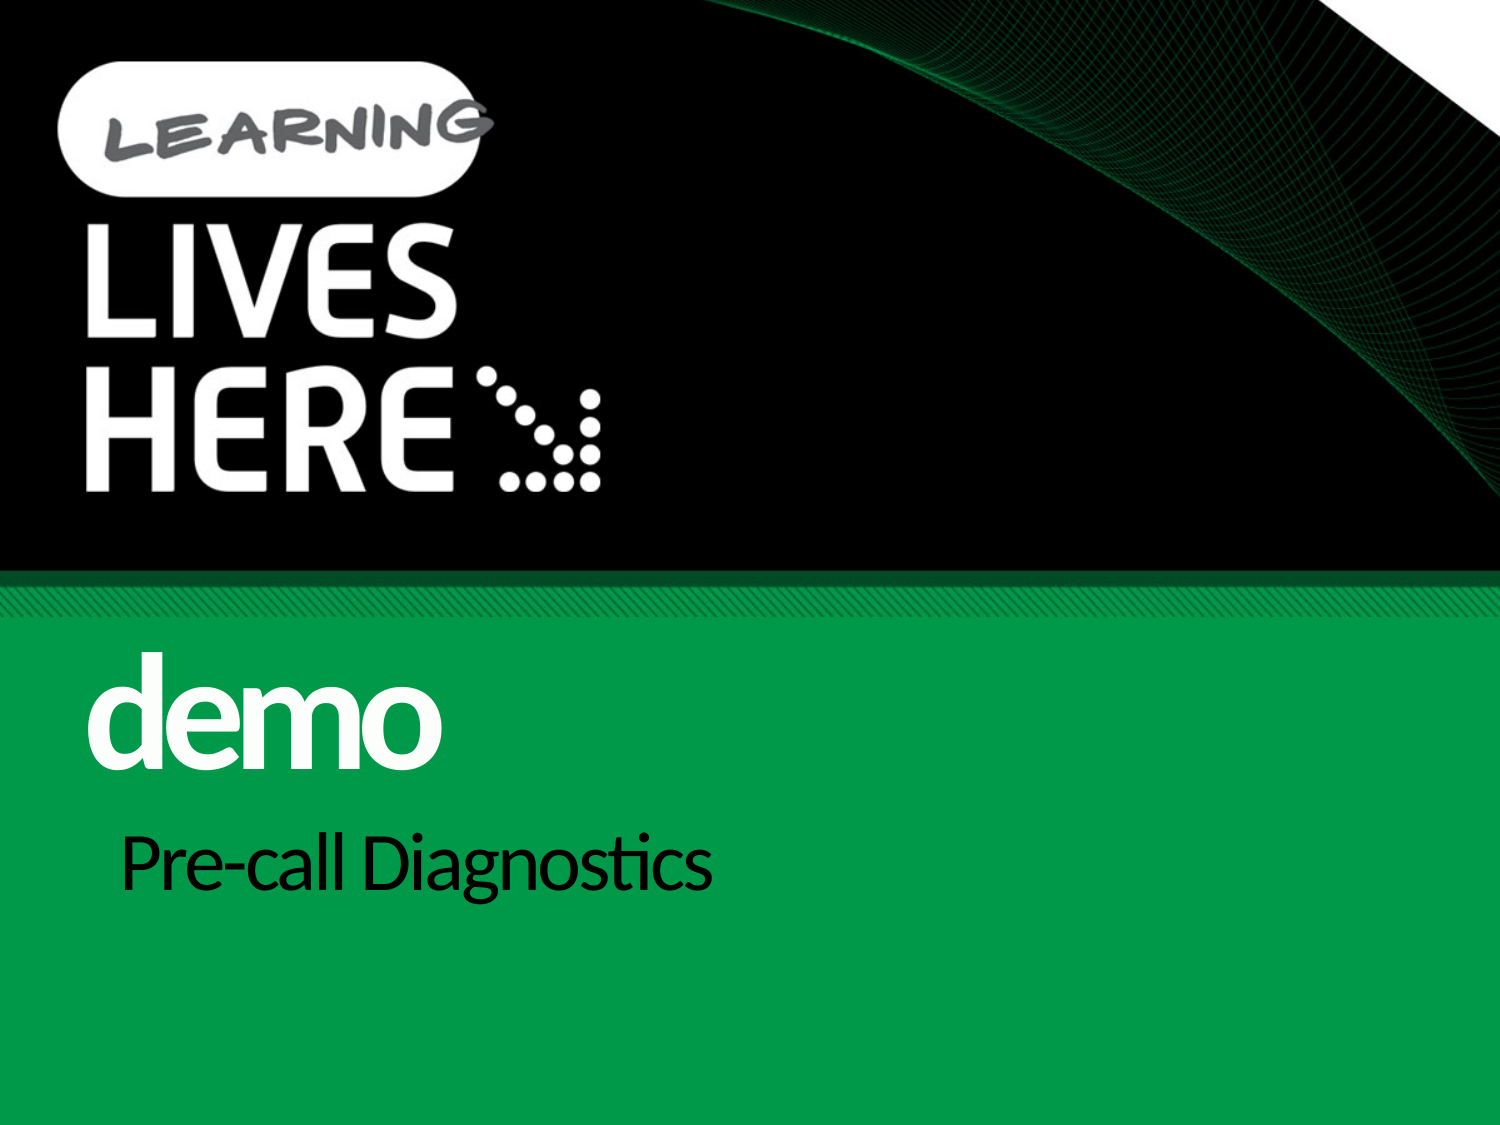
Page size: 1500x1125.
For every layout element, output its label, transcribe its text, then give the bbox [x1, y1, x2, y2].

picture [0, 0, 1500, 1125]
list demo [83, 625, 1344, 800]
title Pre-call Diagnostics [119, 818, 1375, 943]
